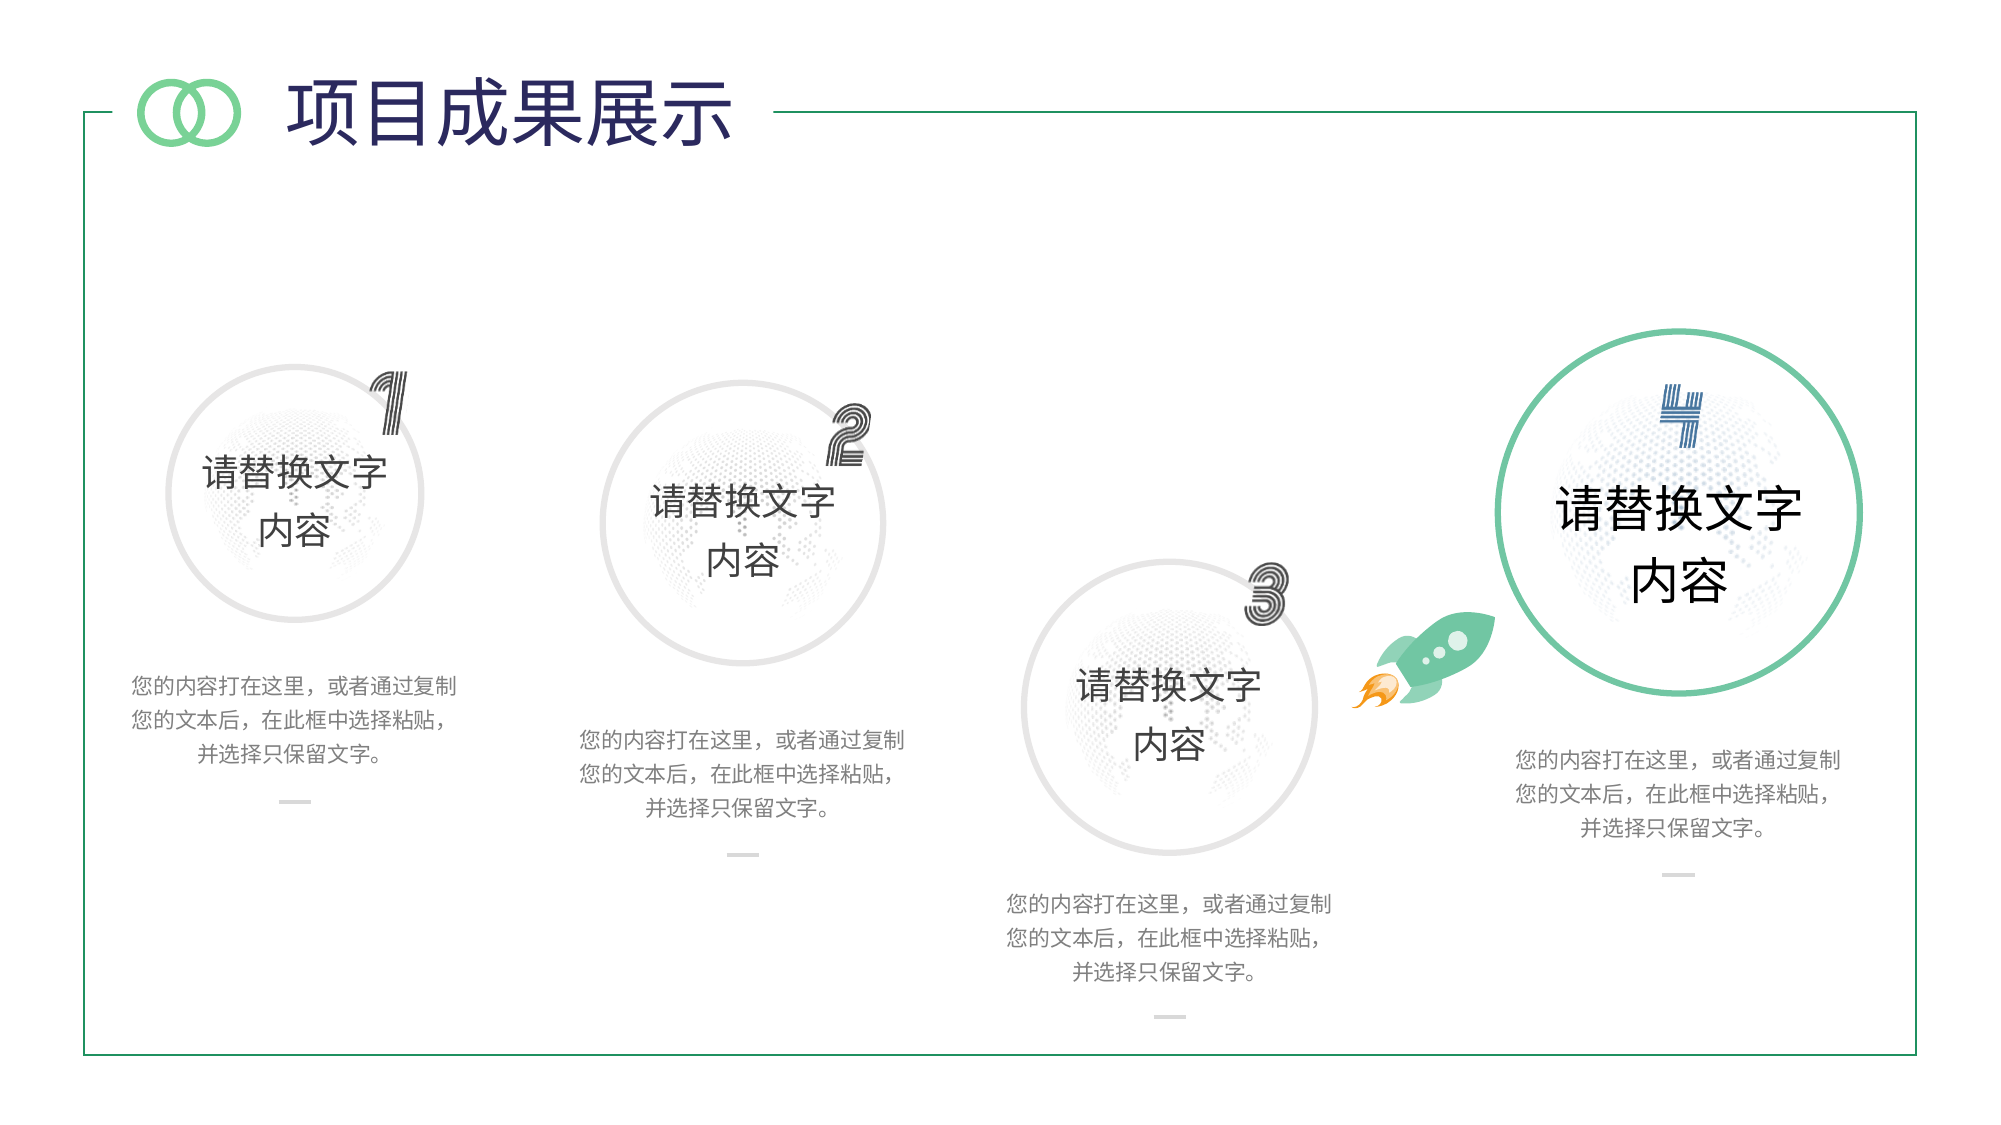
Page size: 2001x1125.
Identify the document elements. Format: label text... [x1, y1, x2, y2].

text_box 您的内容打在这里，或者通过复制您的文本后，在此框中选择粘贴，并选择只保留文字。 [988, 874, 1352, 992]
text_box 您的内容打在这里，或者通过复制您的文本后，在此框中选择粘贴，并选择只保留文字。 [113, 657, 477, 775]
picture [1240, 561, 1294, 628]
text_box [602, 382, 884, 664]
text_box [1497, 331, 1860, 694]
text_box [168, 366, 422, 620]
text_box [1023, 561, 1316, 853]
picture [820, 402, 873, 468]
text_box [1354, 612, 1499, 720]
picture [359, 370, 412, 437]
picture [1653, 383, 1706, 450]
text_box 项目成果展示 [270, 58, 788, 164]
text_box 您的内容打在这里，或者通过复制您的文本后，在此框中选择粘贴，并选择只保留文字。 [561, 711, 925, 829]
text_box 您的内容打在这里，或者通过复制您的文本后，在此框中选择粘贴，并选择只保留文字。 [1497, 731, 1861, 849]
